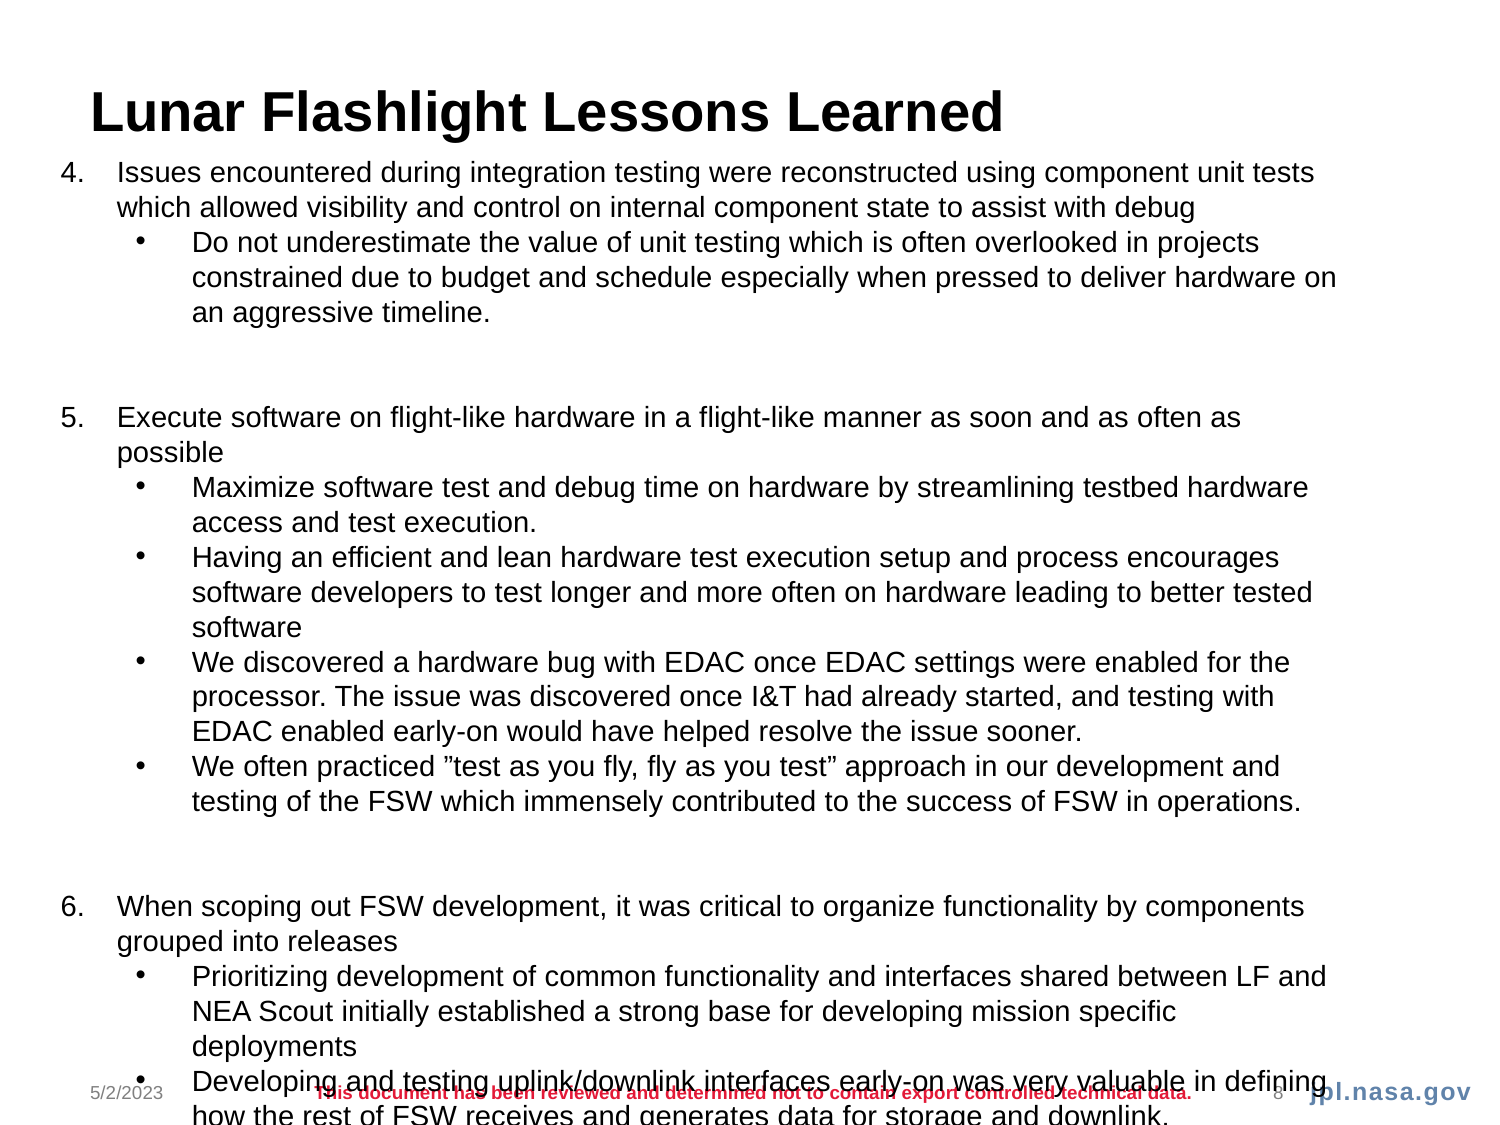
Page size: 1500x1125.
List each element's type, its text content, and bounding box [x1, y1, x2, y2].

text_box Issues encountered during integration testing were reconstructed using component unit tests which allowed visibility and control on internal component state to assist with debug Do not underestimate the value of unit testing which is often overlooked in projects constrained due to budget and schedule especially when pressed to deliver hardware on an aggressive timeline. Execute software on flight-like hardware in a flight-like manner as soon and as often as possible Maximize software test and debug time on hardware by streamlining testbed hardware access and test execution. Having an efficient and lean hardware test execution setup and process encourages software developers to test longer and more often on hardware leading to better tested software We discovered a hardware bug with EDAC once EDAC settings were enabled for the processor. The issue was discovered once I&T had already started, and testing with EDAC enabled early-on would have helped resolve the issue sooner. We often practiced ”test as you fly, fly as you test” approach in our development and testing of the FSW which immensely contributed to the success of FSW in operations. When scoping out FSW development, it was critical to organize functionality by components grouped into releases Prioritizing development of common functionality and interfaces shared between LF and NEA Scout initially established a strong base for developing mission specific deployments Developing and testing uplink/downlink interfaces early-on was very valuable in defining how the rest of FSW receives and generates data for storage and downlink. [45, 145, 1365, 1125]
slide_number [75, 1059, 307, 1125]
title Lunar Flashlight Lessons Learned [75, 67, 1425, 146]
